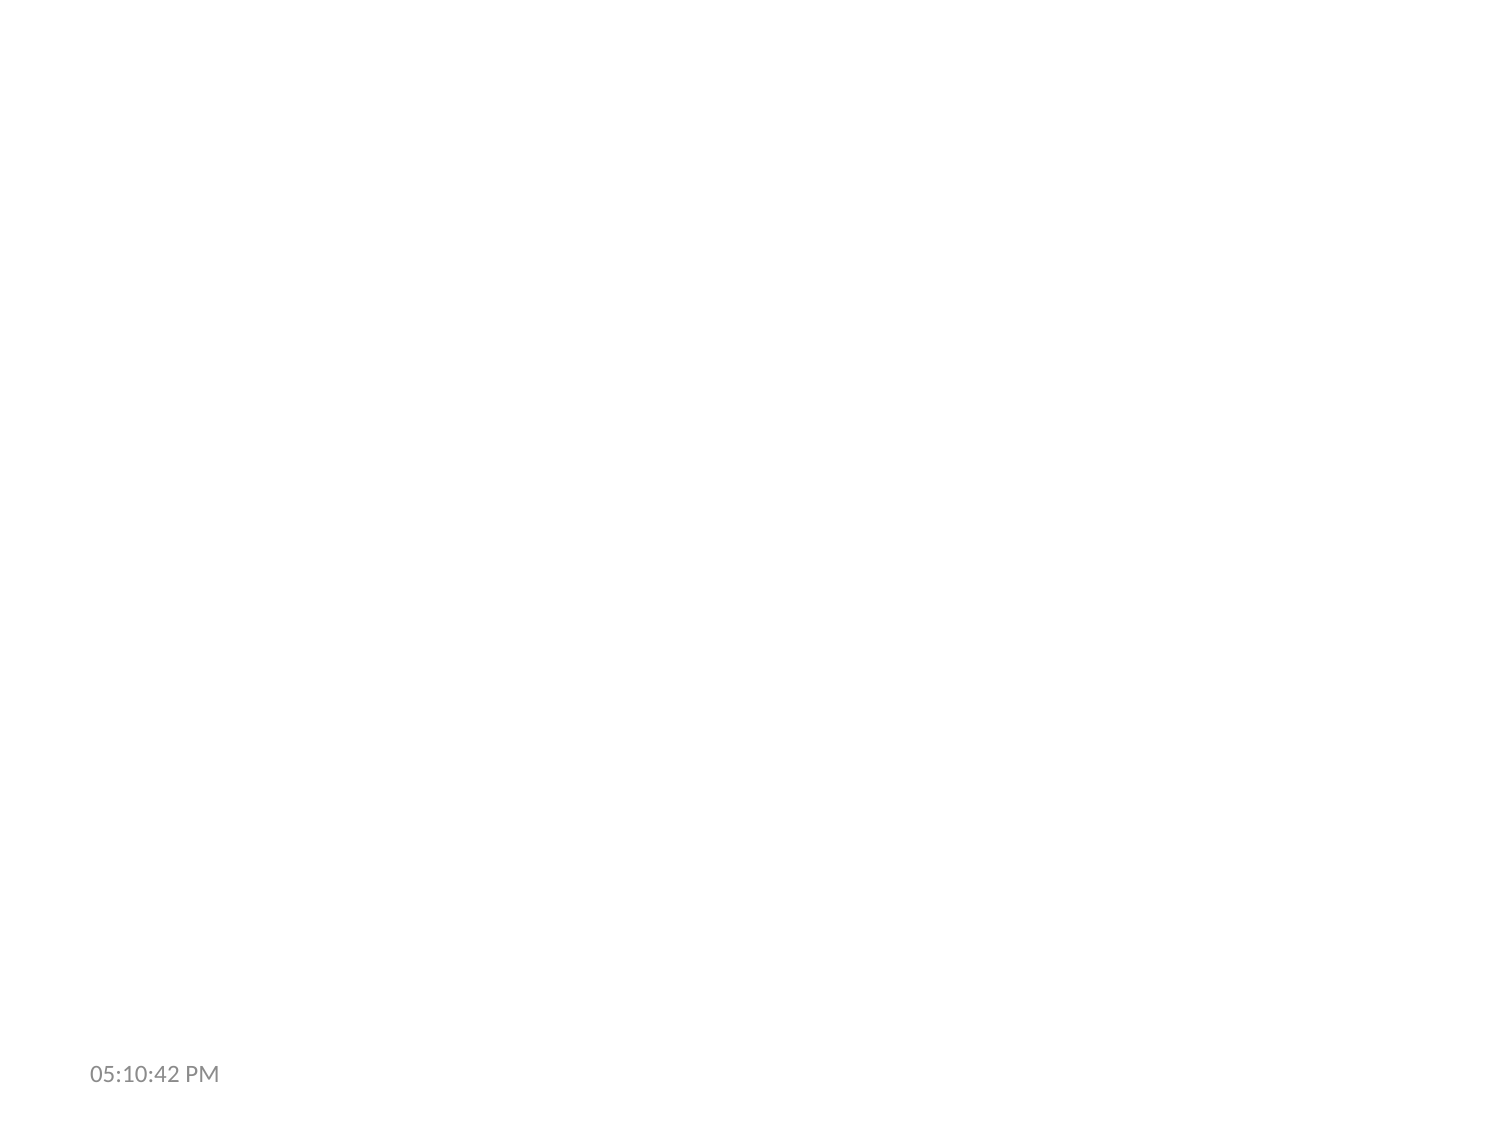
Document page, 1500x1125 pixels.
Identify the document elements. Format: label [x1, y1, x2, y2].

slide_number [75, 1042, 425, 1103]
